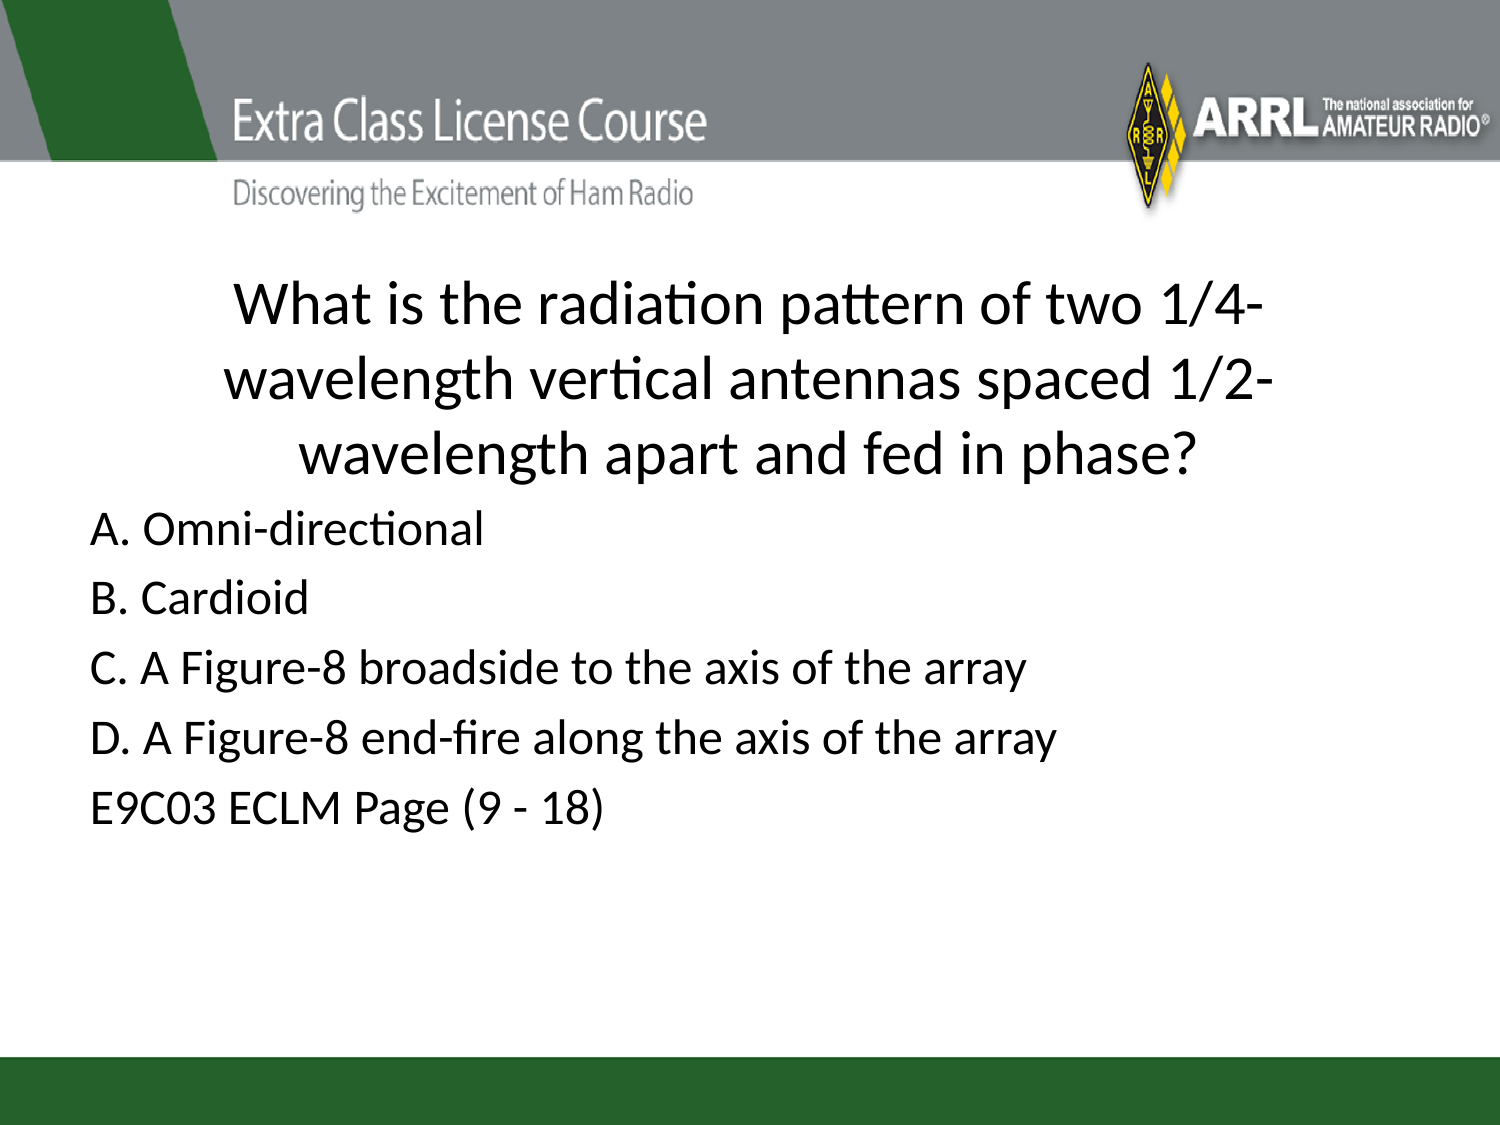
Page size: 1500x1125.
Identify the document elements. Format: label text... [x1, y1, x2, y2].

picture [0, 0, 1500, 1125]
title What is the radiation pattern of two 1/4-wavelength vertical antennas spaced 1/2-wavelength apart and fed in phase? [75, 254, 1425, 435]
list A. Omni-directional B. Cardioid C. A Figure-8 broadside to the axis of the array D. A Figure-8 end-fire along the axis of the array E9C03 ECLM Page (9 - 18) [75, 487, 1425, 1005]
